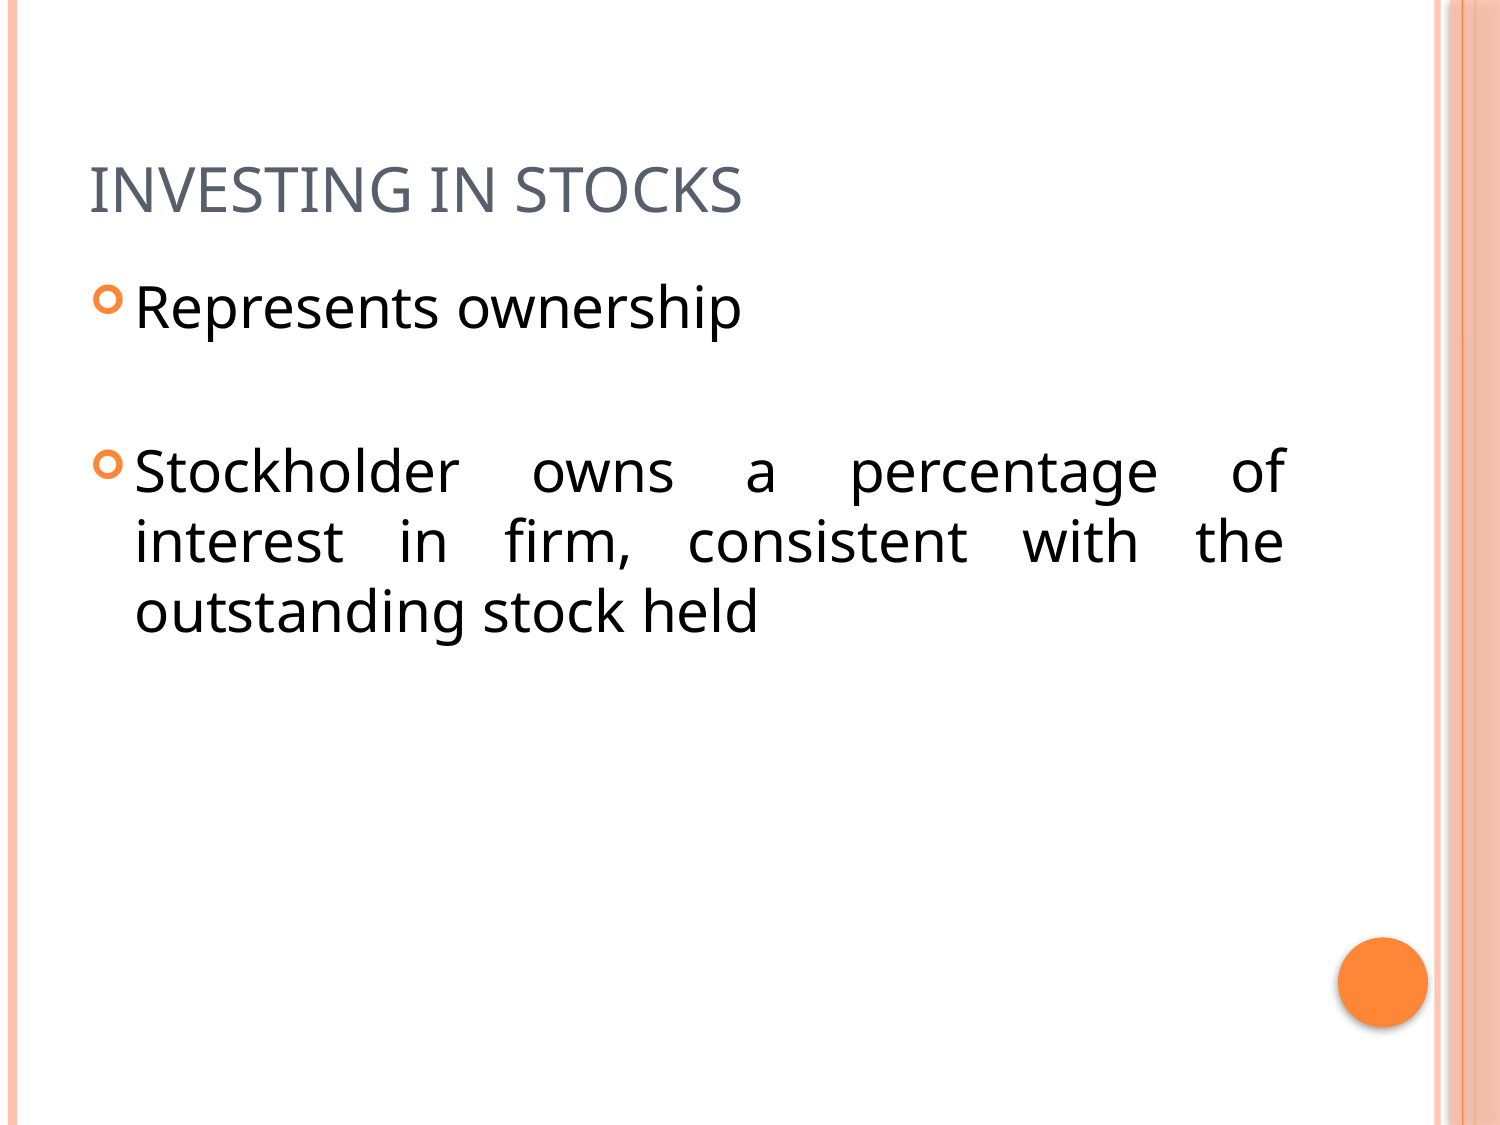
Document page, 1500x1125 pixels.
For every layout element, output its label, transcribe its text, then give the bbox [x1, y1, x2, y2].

title Investing in stocks [75, 45, 1300, 233]
list Represents ownership Stockholder owns a percentage of interest in firm, consistent with the outstanding stock held [75, 262, 1300, 1062]
